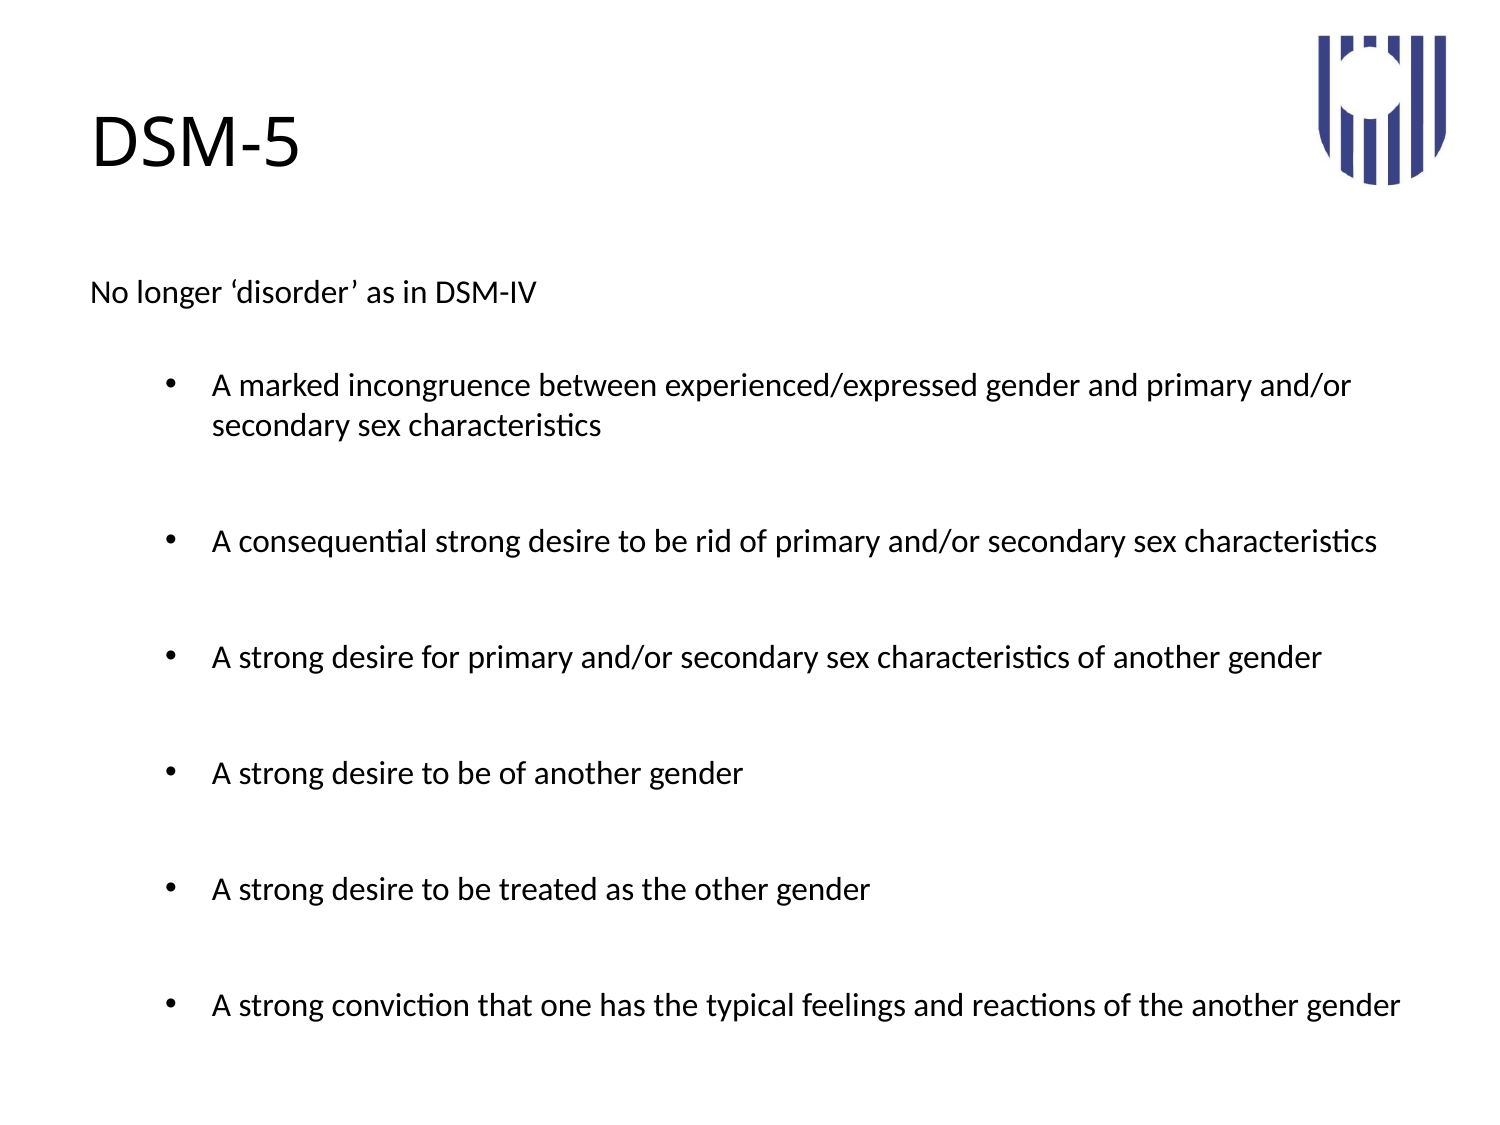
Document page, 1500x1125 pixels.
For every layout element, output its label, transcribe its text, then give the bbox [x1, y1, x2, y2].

picture [1266, 0, 1500, 233]
list No longer ‘disorder’ as in DSM-IV A marked incongruence between experienced/expressed gender and primary and/or secondary sex characteristics A consequential strong desire to be rid of primary and/or secondary sex characteristics A strong desire for primary and/or secondary sex characteristics of another gender A strong desire to be of another gender A strong desire to be treated as the other gender A strong conviction that one has the typical feelings and reactions of the another gender [75, 262, 1425, 1005]
title DSM-5 [75, 45, 1425, 233]
